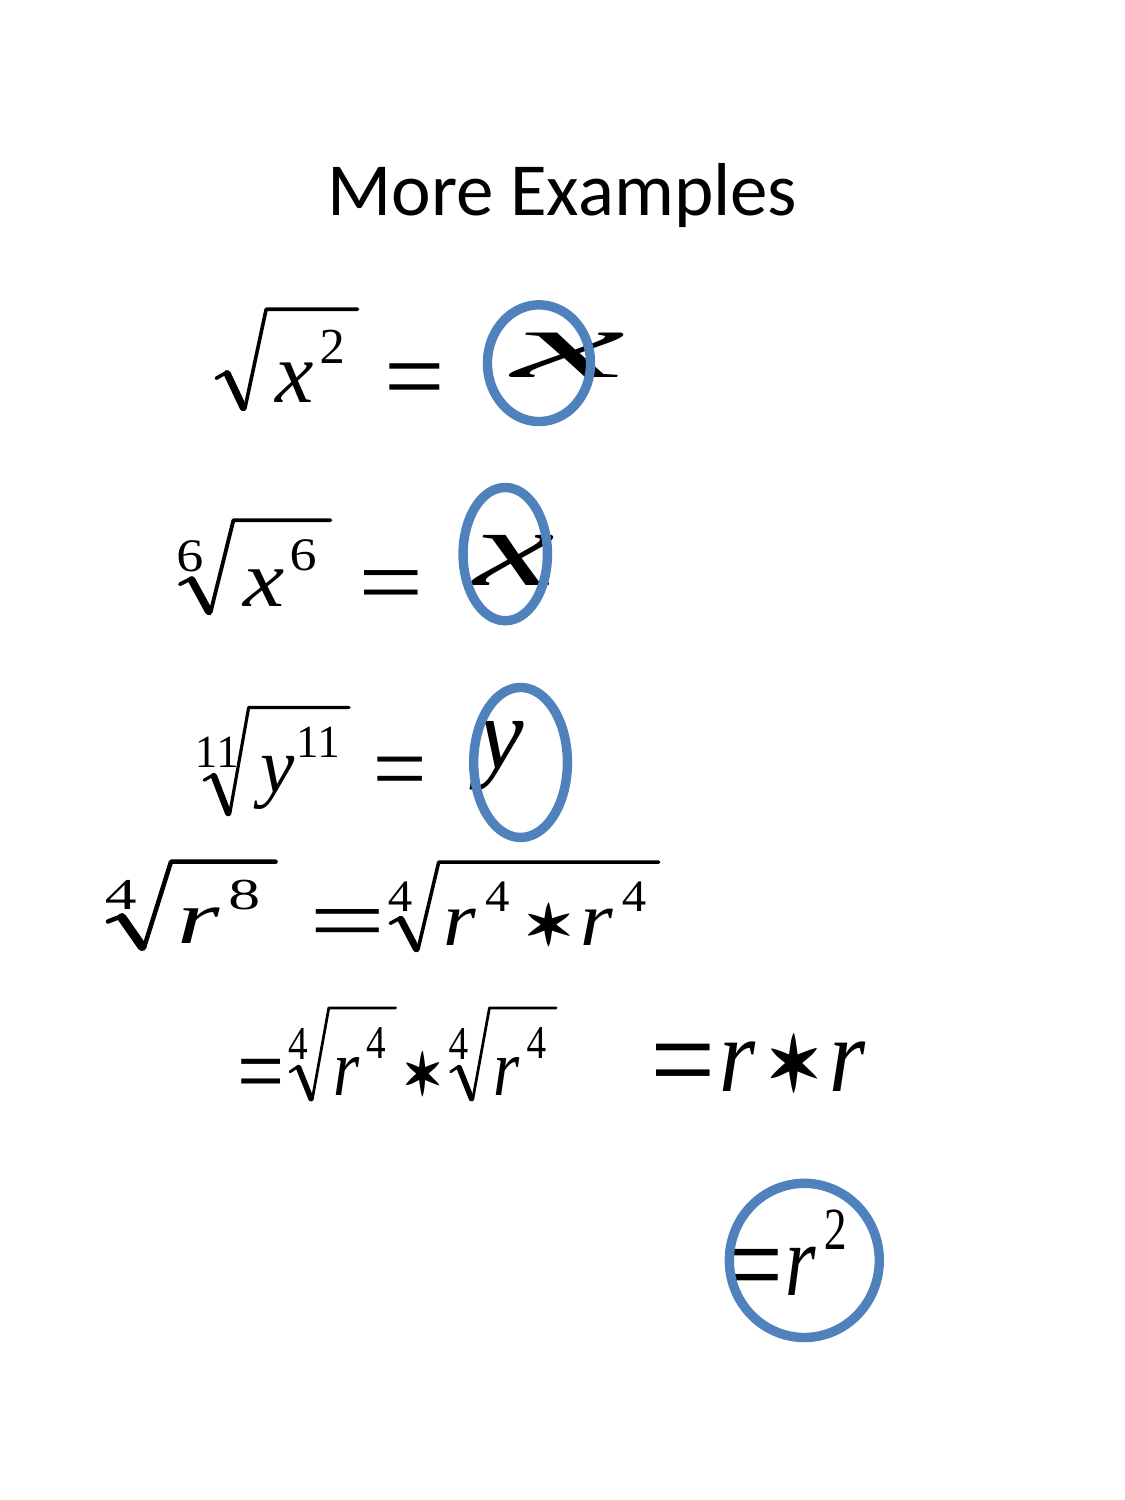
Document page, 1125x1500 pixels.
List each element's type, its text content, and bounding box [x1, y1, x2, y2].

title More Examples [56, 60, 1069, 311]
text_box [462, 312, 676, 402]
text_box [491, 708, 568, 838]
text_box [224, 987, 573, 1116]
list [199, 287, 446, 432]
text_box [437, 512, 591, 613]
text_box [374, 842, 676, 966]
text_box [866, 1216, 880, 1305]
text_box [453, 699, 548, 812]
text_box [187, 687, 426, 833]
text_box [87, 842, 372, 963]
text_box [162, 499, 426, 634]
text_box [756, 1320, 852, 1338]
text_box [712, 1183, 863, 1313]
text_box [508, 410, 570, 422]
text_box [496, 687, 545, 698]
text_box [517, 304, 561, 310]
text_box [632, 1012, 888, 1110]
text_box [473, 487, 537, 510]
